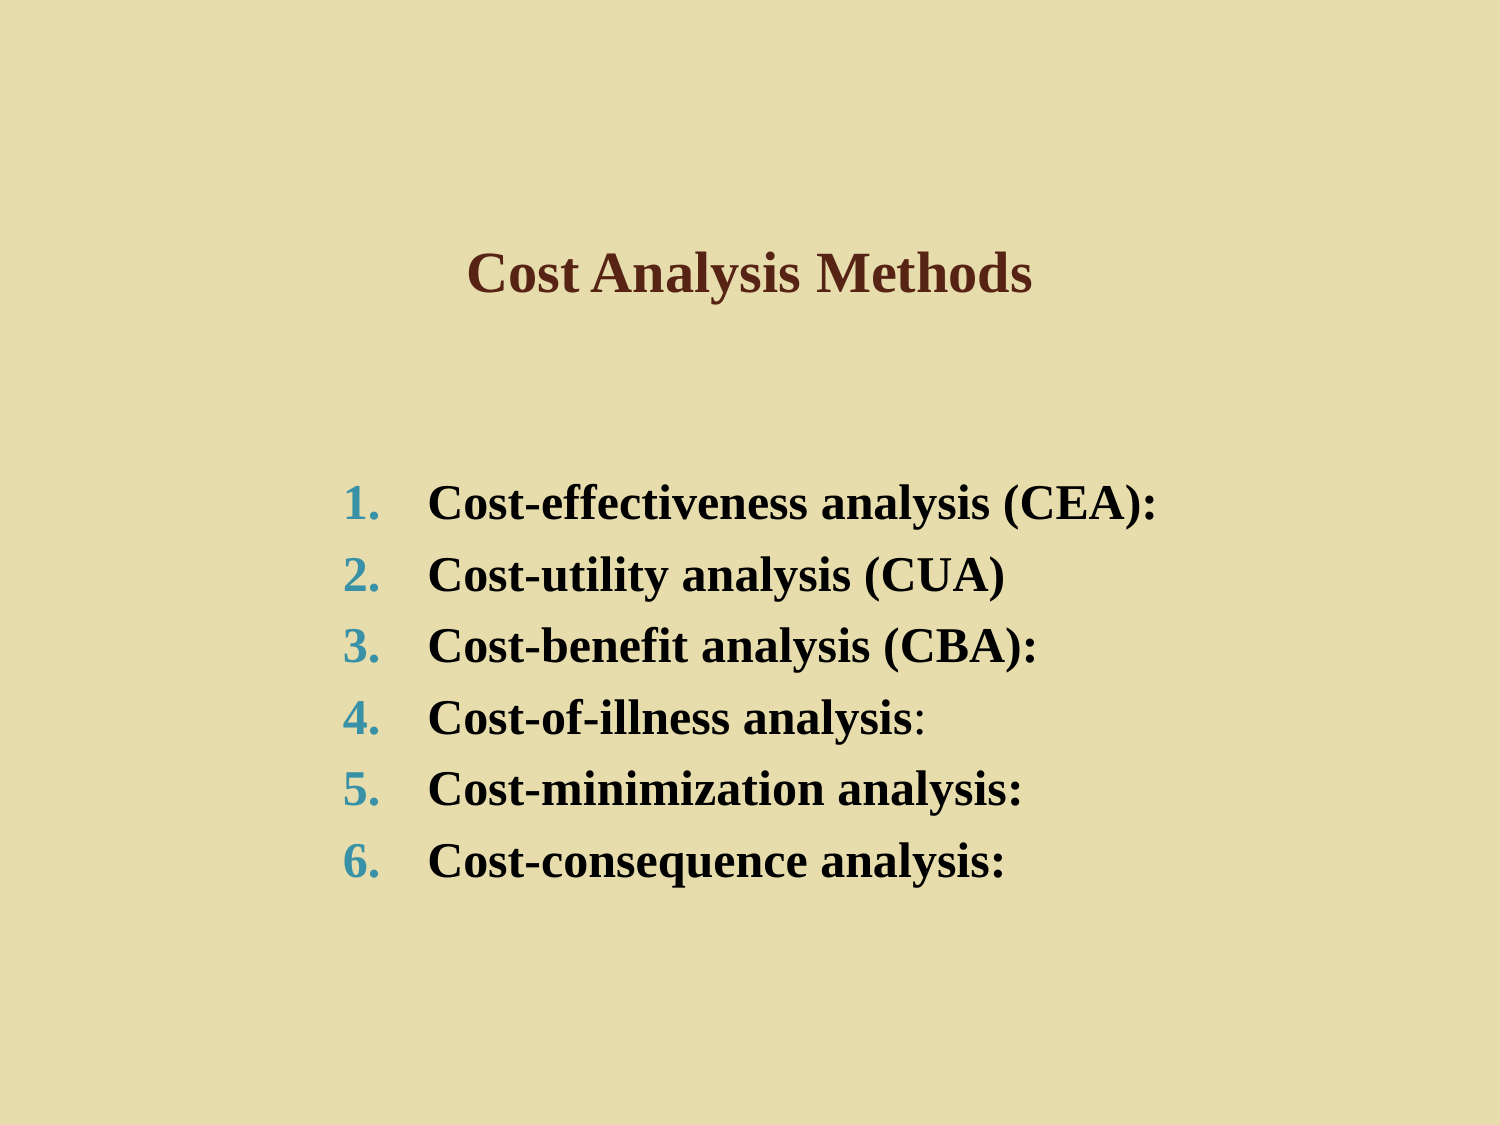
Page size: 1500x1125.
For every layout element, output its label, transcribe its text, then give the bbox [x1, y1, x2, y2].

list Cost-effectiveness analysis (CEA): Cost-utility analysis (CUA) Cost-benefit analysis (CBA): Cost-of-illness analysis: Cost-minimization analysis: Cost-consequence analysis: [262, 462, 1350, 1100]
title Cost Analysis Methods [75, 200, 1425, 338]
